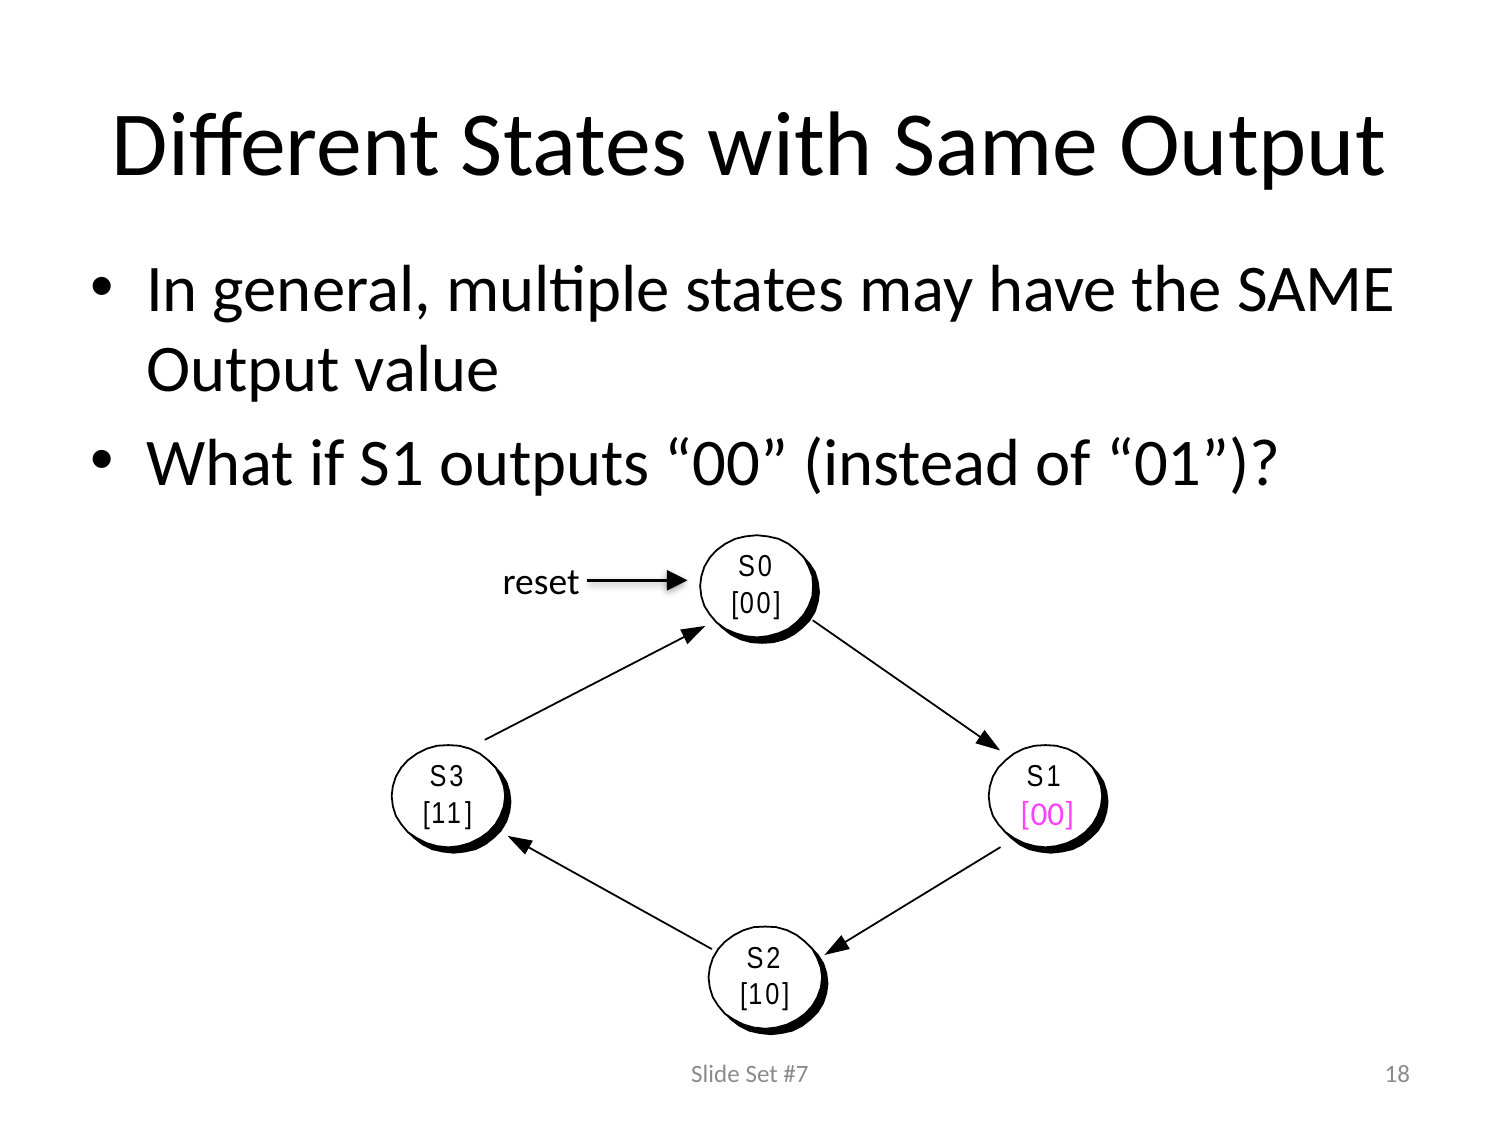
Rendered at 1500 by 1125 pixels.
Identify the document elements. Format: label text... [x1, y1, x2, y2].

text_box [387, 531, 1113, 1038]
slide_number 18 [1074, 1042, 1425, 1103]
footer Slide Set #7 [512, 1046, 988, 1103]
title Different States with Same Output [75, 45, 1425, 233]
list In general, multiple states may have the SAME Output value What if S1 outputs “00” (instead of “01”)? [75, 237, 1425, 1075]
